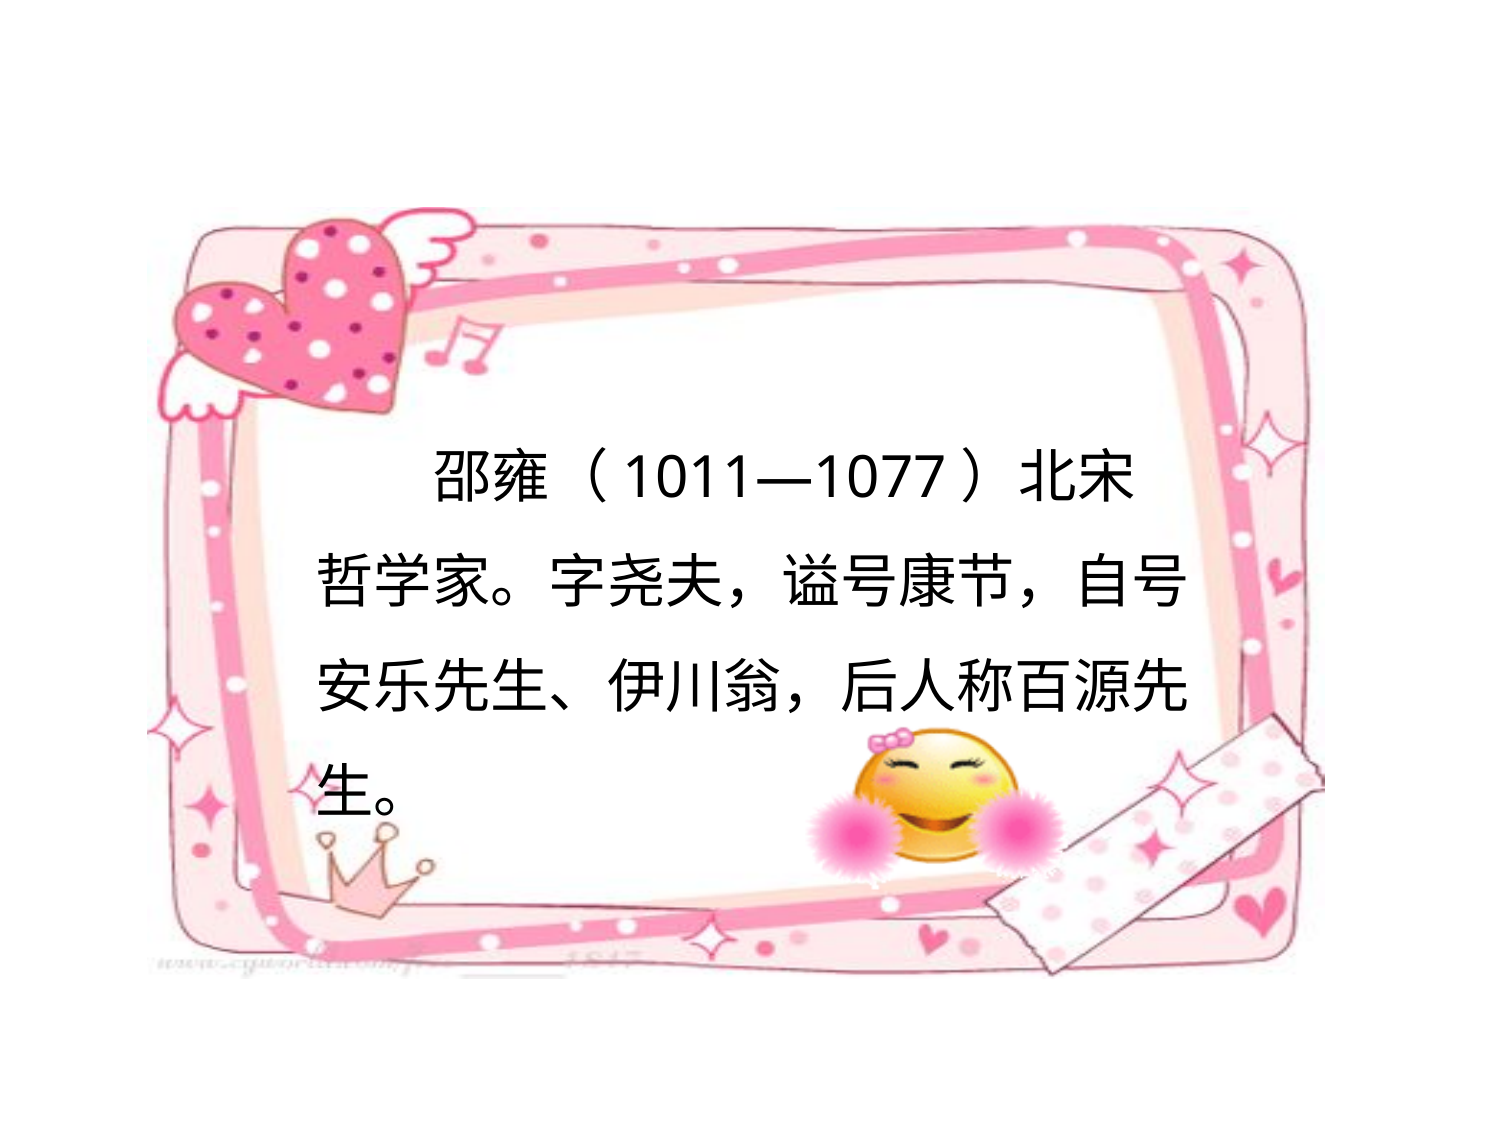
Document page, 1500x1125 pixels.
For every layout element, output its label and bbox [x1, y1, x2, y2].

picture [147, 207, 1325, 980]
